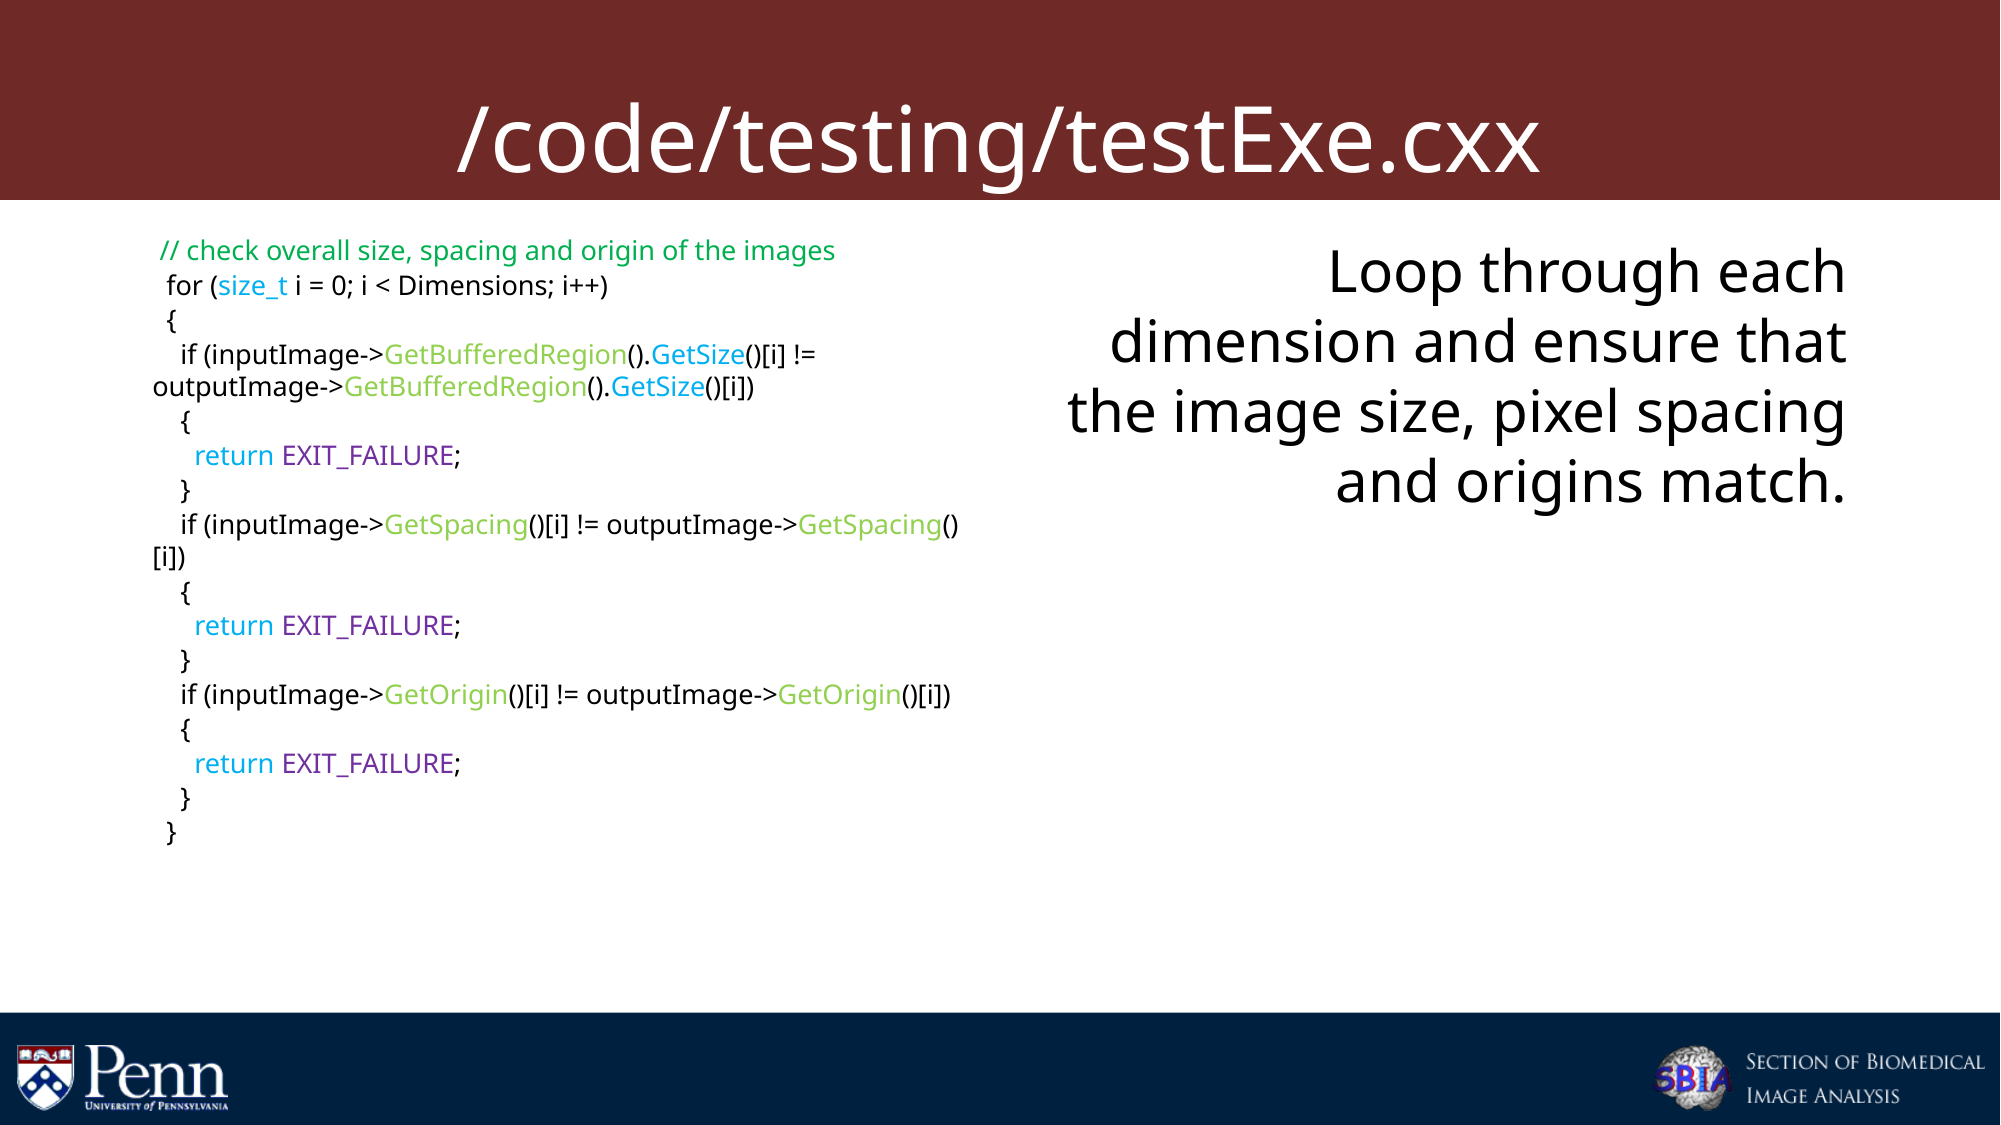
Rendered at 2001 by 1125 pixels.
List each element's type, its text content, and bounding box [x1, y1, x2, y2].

list // check overall size, spacing and origin of the images for (size_t i = 0; i < Dimensions; i++) { if (inputImage->GetBufferedRegion().GetSize()[i] != outputImage->GetBufferedRegion().GetSize()[i]) { return EXIT_FAILURE; } if (inputImage->GetSpacing()[i] != outputImage->GetSpacing()[i]) { return EXIT_FAILURE; } if (inputImage->GetOrigin()[i] != outputImage->GetOrigin()[i]) { return EXIT_FAILURE; } } [137, 226, 985, 987]
list Loop through each dimension and ensure that the image size, pixel spacing and origins match. [1012, 226, 1863, 987]
picture [1652, 1044, 1985, 1112]
picture [17, 1045, 228, 1111]
title /code/testing/testExe.cxx [137, 0, 1863, 200]
